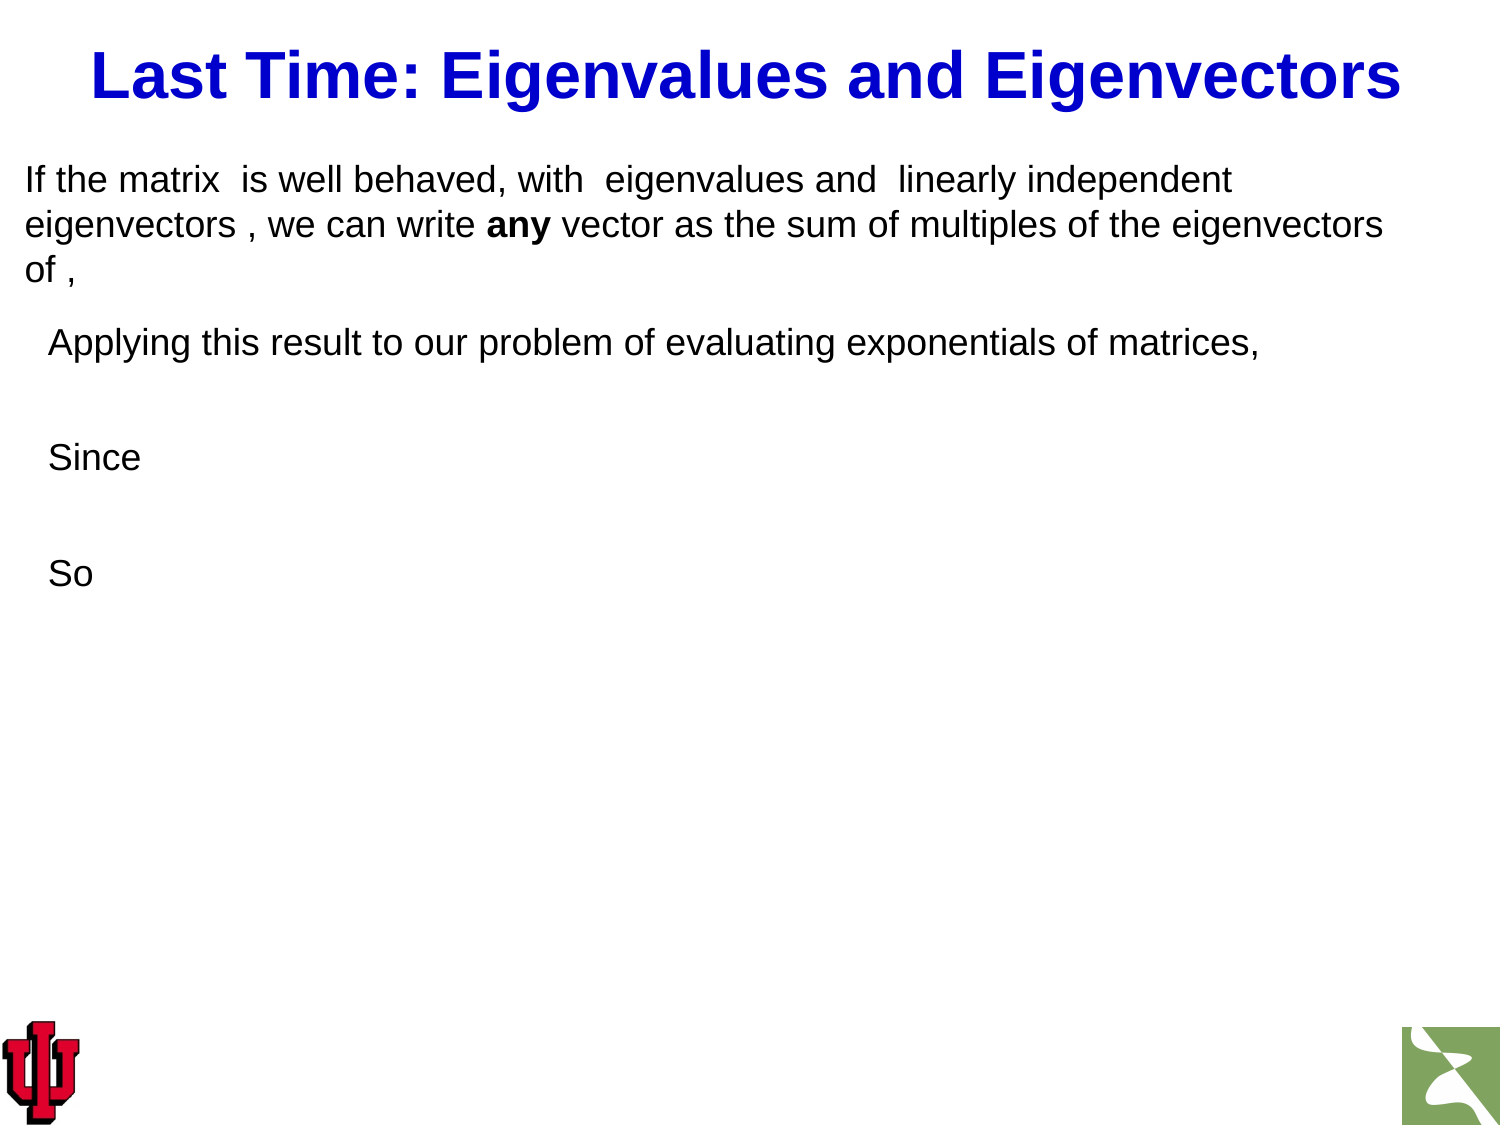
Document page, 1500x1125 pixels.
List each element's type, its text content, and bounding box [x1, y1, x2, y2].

title Last Time: Eigenvalues and Eigenvectors [0, 17, 1497, 127]
picture [1402, 1027, 1500, 1125]
picture [0, 1020, 80, 1125]
